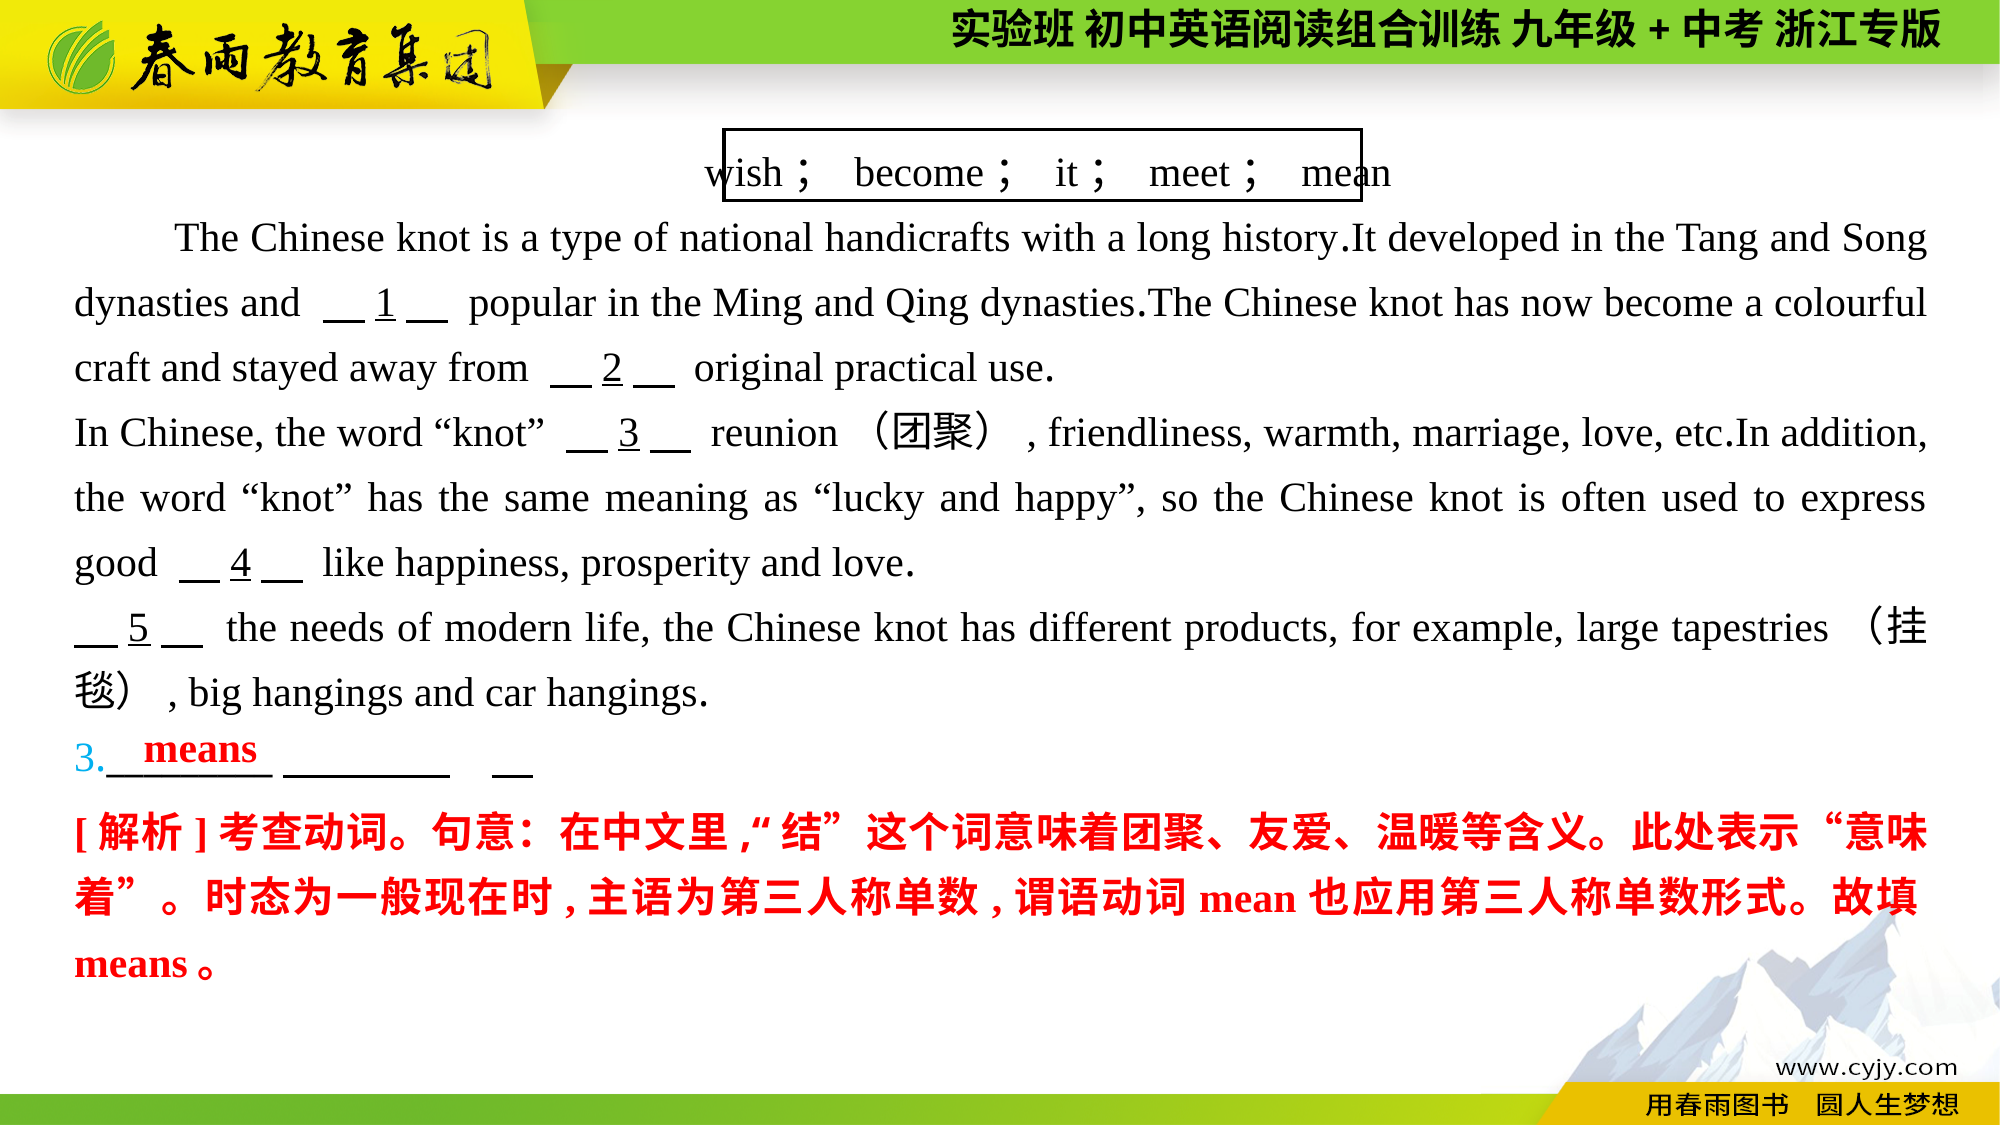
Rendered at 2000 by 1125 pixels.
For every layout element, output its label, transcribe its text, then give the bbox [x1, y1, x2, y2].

picture [0, 0, 2000, 1125]
list wish； become； it； meet； mean The Chinese knot is a type of national handicrafts with a long history.It developed in the Tang and Song dynasties and 1 popular in the Ming and Qing dynasties.The Chinese knot has now become a colourful craft and stayed away from 2 original practical use. In Chinese, the word “knot” 3 reunion（团聚）, friendliness, warmth, marriage, love, etc.In addition, the word “knot” has the same meaning as “lucky and happy”, so the Chinese knot is often used to express good 4 like happiness, prosperity and love. 5 the needs of modern life, the Chinese knot has different products, for example, large tapestries（挂毯）, big hangings and car hangings. 3._________ [59, 122, 1944, 783]
text_box [解析]考查动词。句意：在中文里,“结”这个词意味着团聚、友爱、温暖等含义。此处表示“意味着”。时态为一般现在时,主语为第三人称单数,谓语动词mean也应用第三人称单数形式。故填means。 [59, 783, 1944, 994]
text_box [723, 129, 1362, 201]
text_box means [129, 713, 273, 779]
